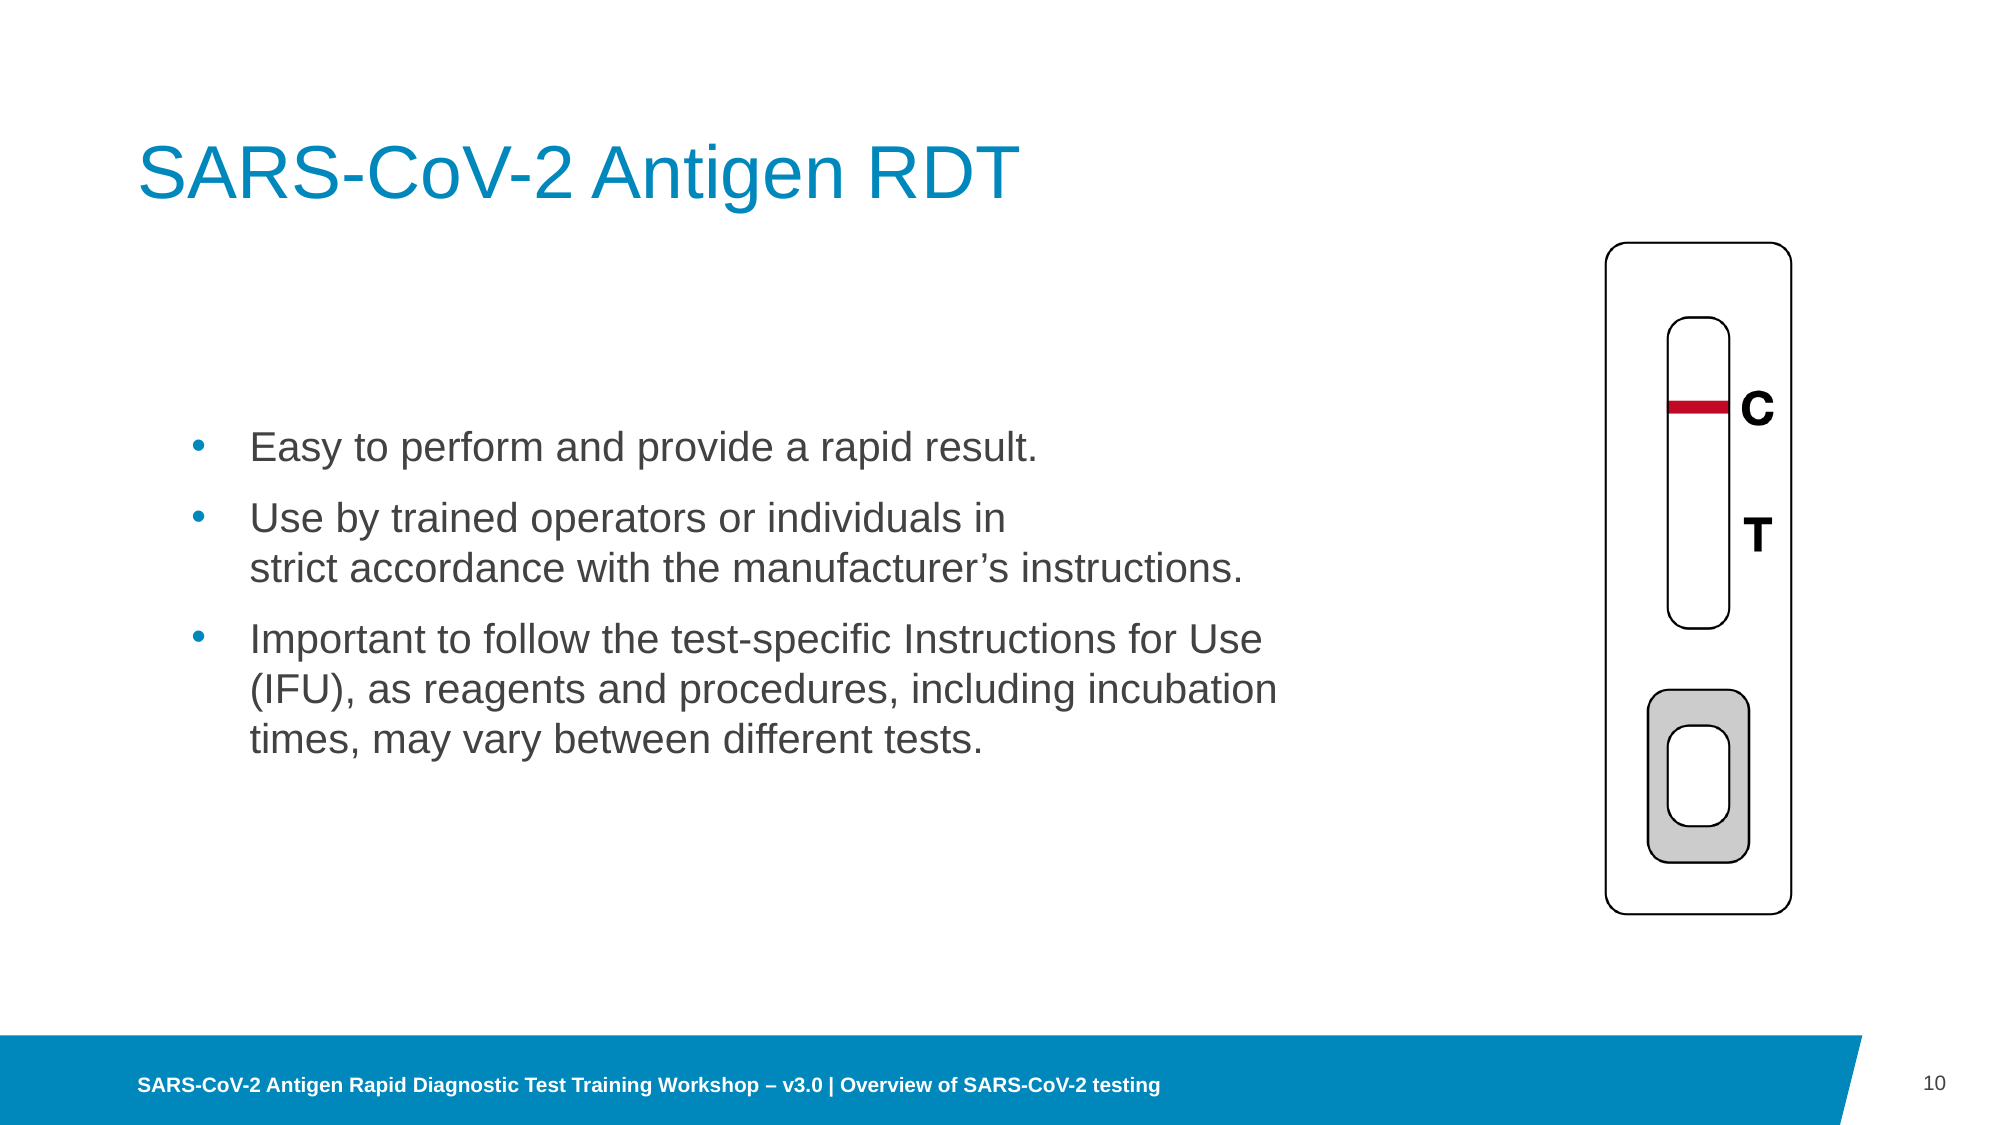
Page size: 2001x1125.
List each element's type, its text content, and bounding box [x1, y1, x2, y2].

slide_number 10 [1862, 1035, 1947, 1125]
list Easy to perform and provide a rapid result. Use by trained operators or individuals in strict accordance with the manufacturer’s instructions. Important to follow the test-specific Instructions for Use (IFU), as reagents and procedures, including incubation times, may vary between different tests. [159, 412, 1385, 863]
footer SARS-CoV-2 Antigen Rapid Diagnostic Test Training Workshop – v3.0 | Overview of SARS-CoV-2 testing [137, 1042, 1338, 1125]
title SARS-CoV-2 Antigen RDT [137, 59, 1863, 215]
picture [1603, 239, 1794, 916]
